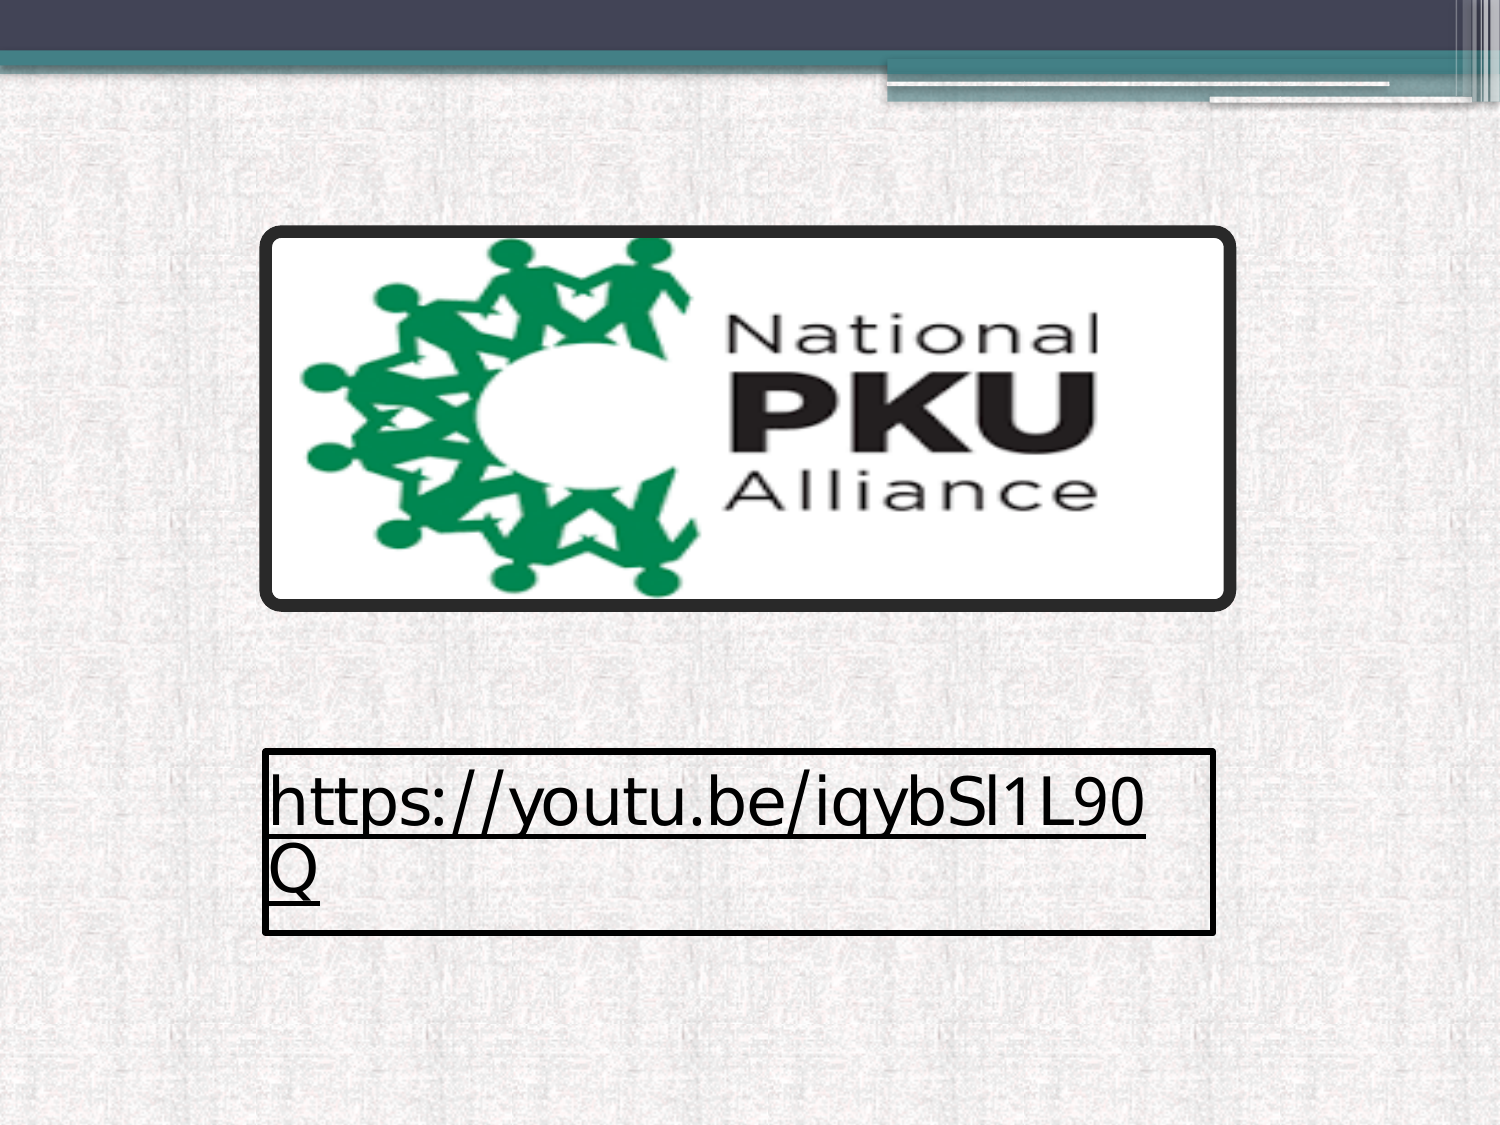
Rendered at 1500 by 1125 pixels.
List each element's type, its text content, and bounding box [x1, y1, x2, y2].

text_box https://youtu.be/iqybSl1L90Q [265, 751, 1213, 934]
picture [0, 74, 1500, 1125]
